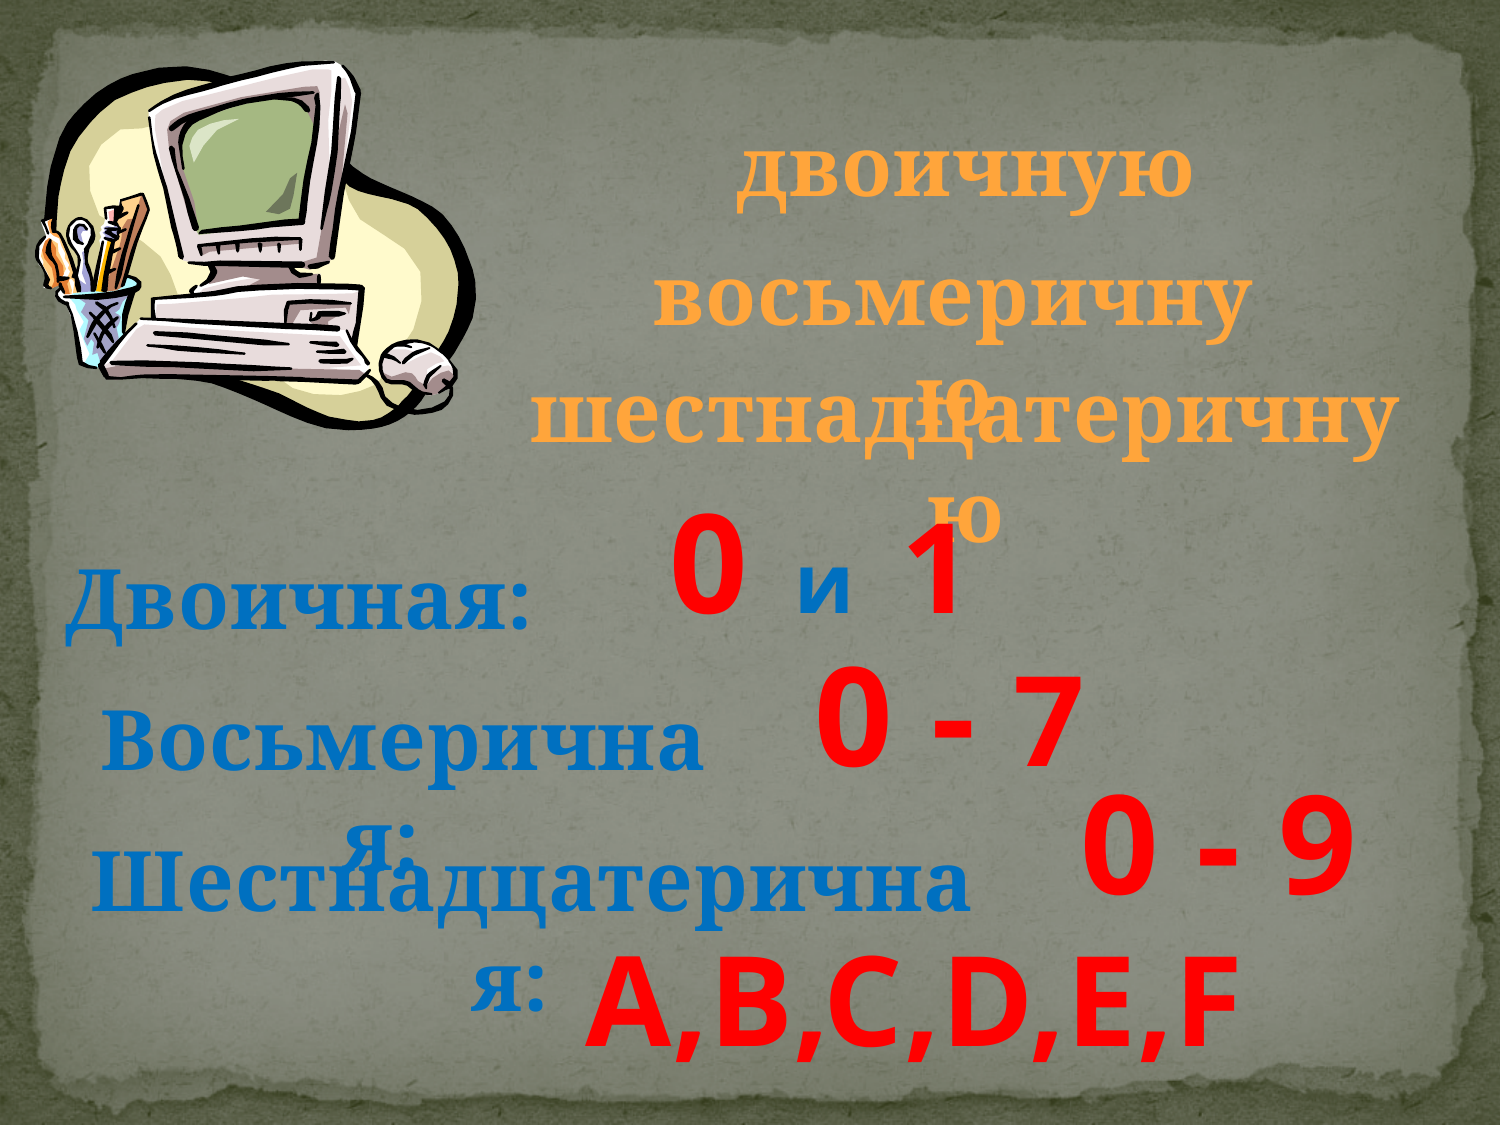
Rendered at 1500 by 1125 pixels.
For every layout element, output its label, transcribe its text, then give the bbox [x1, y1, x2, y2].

text_box Двоичная: [23, 539, 621, 654]
text_box шестнадцатеричную [503, 351, 1428, 567]
text_box двоичную [621, 105, 1311, 221]
text_box 0 и 1 [621, 468, 1067, 649]
text_box A,B,C,D,E,F [374, 913, 1500, 1079]
picture [35, 60, 479, 433]
text_box 0 - 7 [750, 621, 1196, 801]
text_box Восьмеричная: [70, 679, 739, 820]
text_box 0 - 9 [1019, 750, 1465, 913]
text_box восьмеричную [609, 234, 1299, 351]
text_box Шестнадцатеричная: [58, 820, 1008, 1036]
